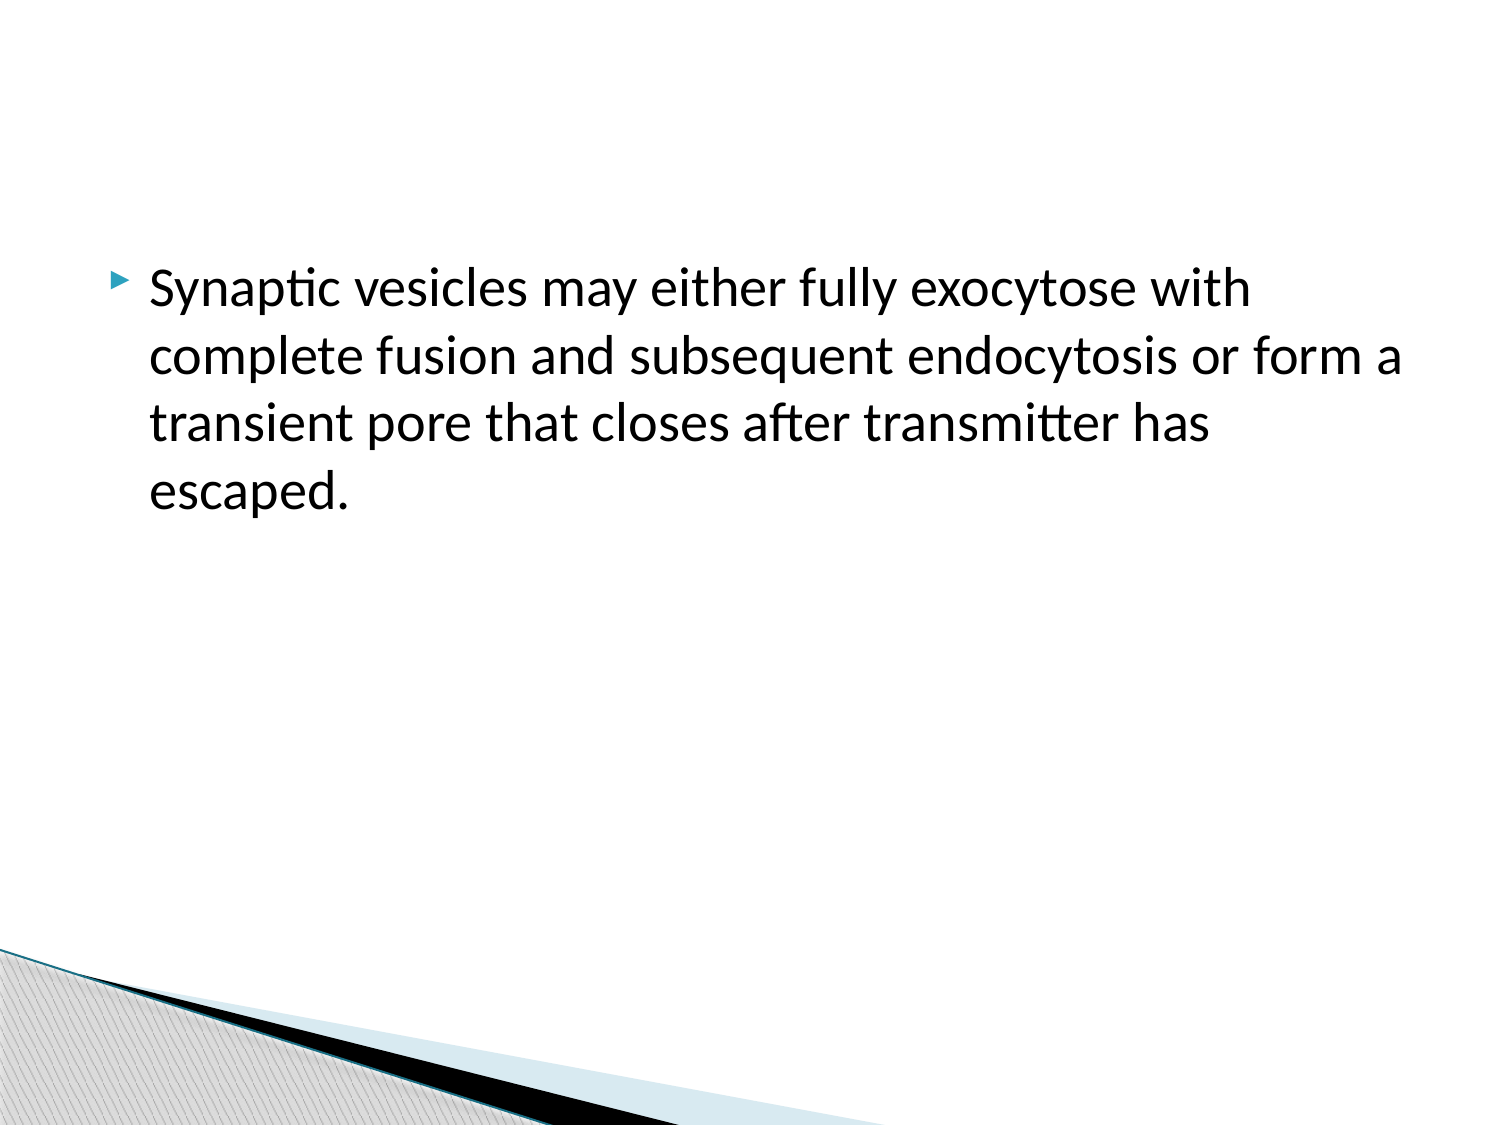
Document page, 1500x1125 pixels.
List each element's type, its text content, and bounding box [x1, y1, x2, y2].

list Synaptic vesicles may either fully exocytose with complete fusion and subsequent endocytosis or form a transient pore that closes after transmitter has escaped. [75, 243, 1425, 986]
